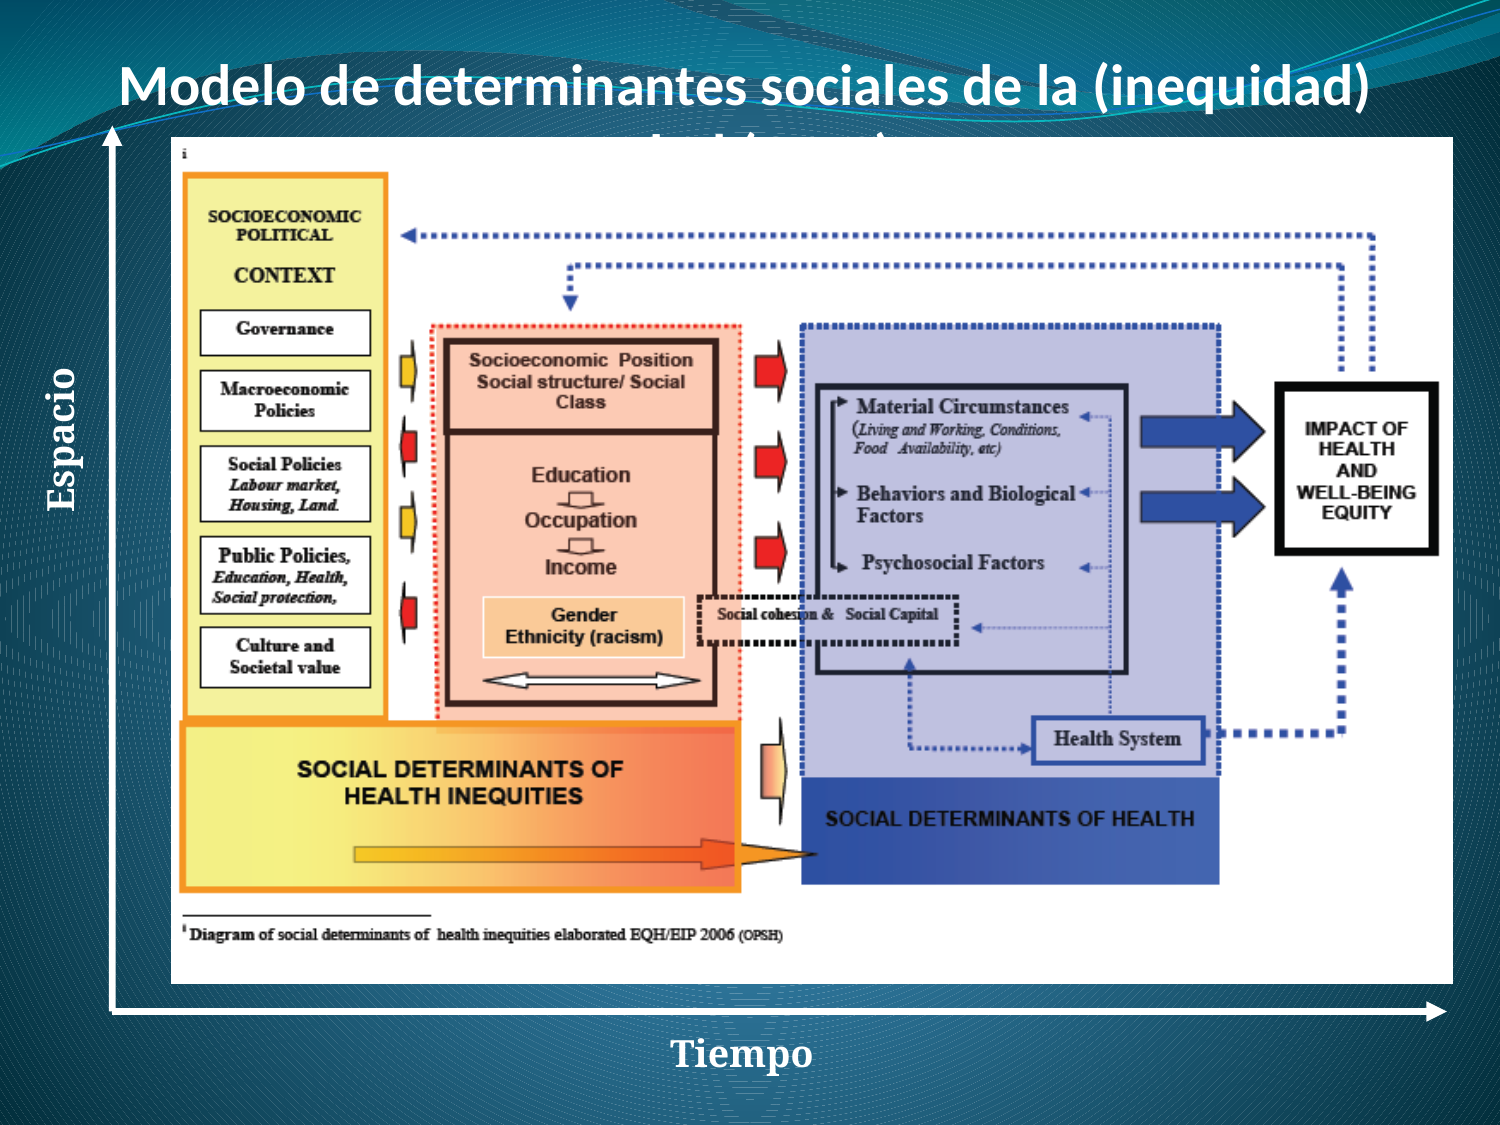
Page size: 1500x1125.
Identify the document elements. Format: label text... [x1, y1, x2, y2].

picture [170, 136, 1453, 984]
text_box Espacio [29, 290, 105, 528]
text_box Tiempo [655, 1023, 916, 1083]
text_box [112, 1005, 1447, 1018]
text_box Modelo de determinantes sociales de la (inequidad) salud (OMS) [70, 23, 1421, 211]
